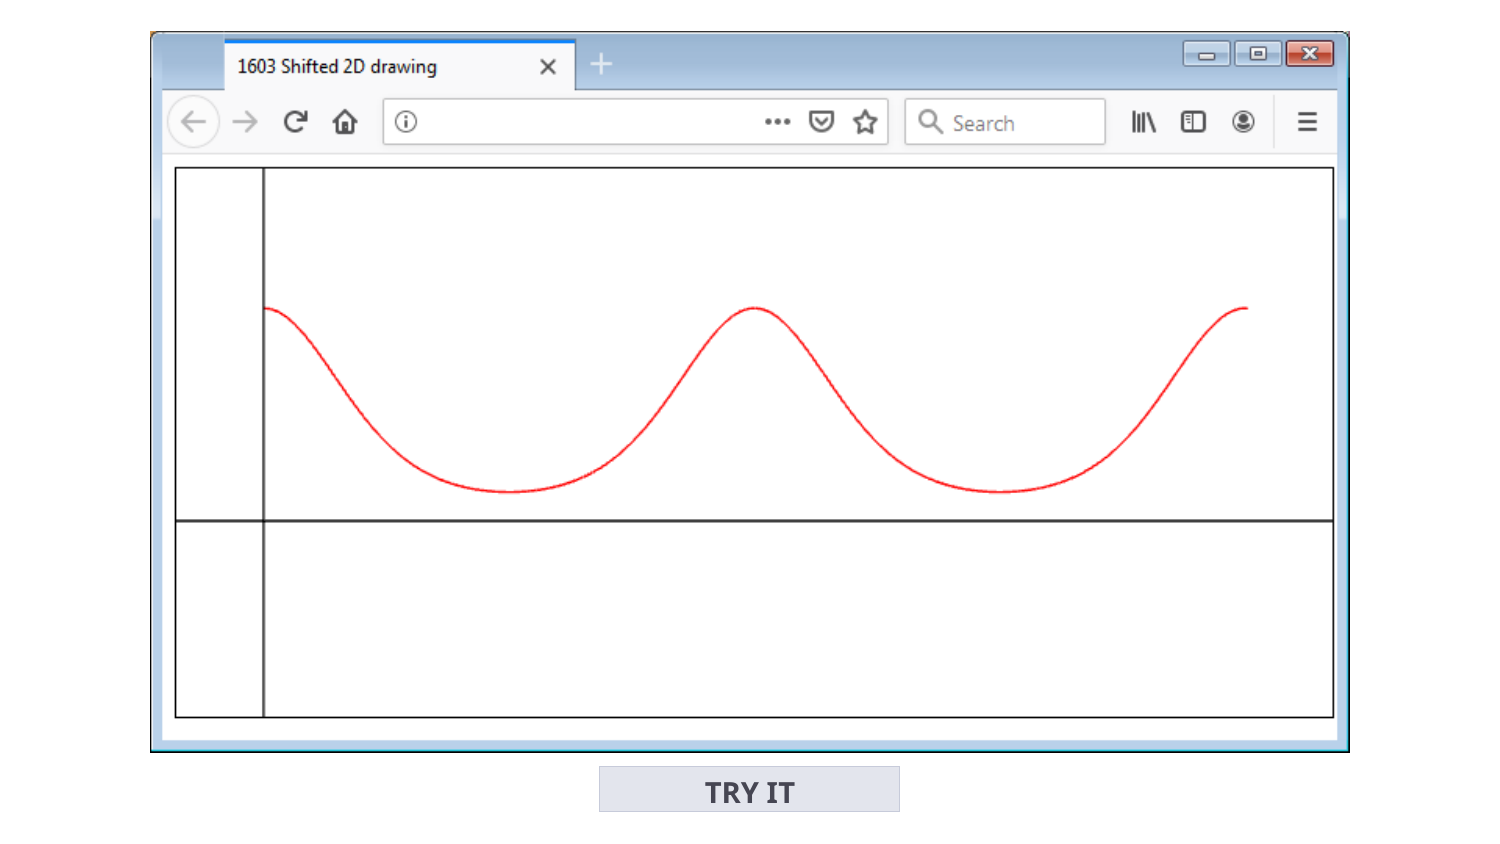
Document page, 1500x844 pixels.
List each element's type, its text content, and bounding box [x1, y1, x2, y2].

picture [149, 31, 1351, 753]
text_box TRY IT [599, 766, 900, 812]
